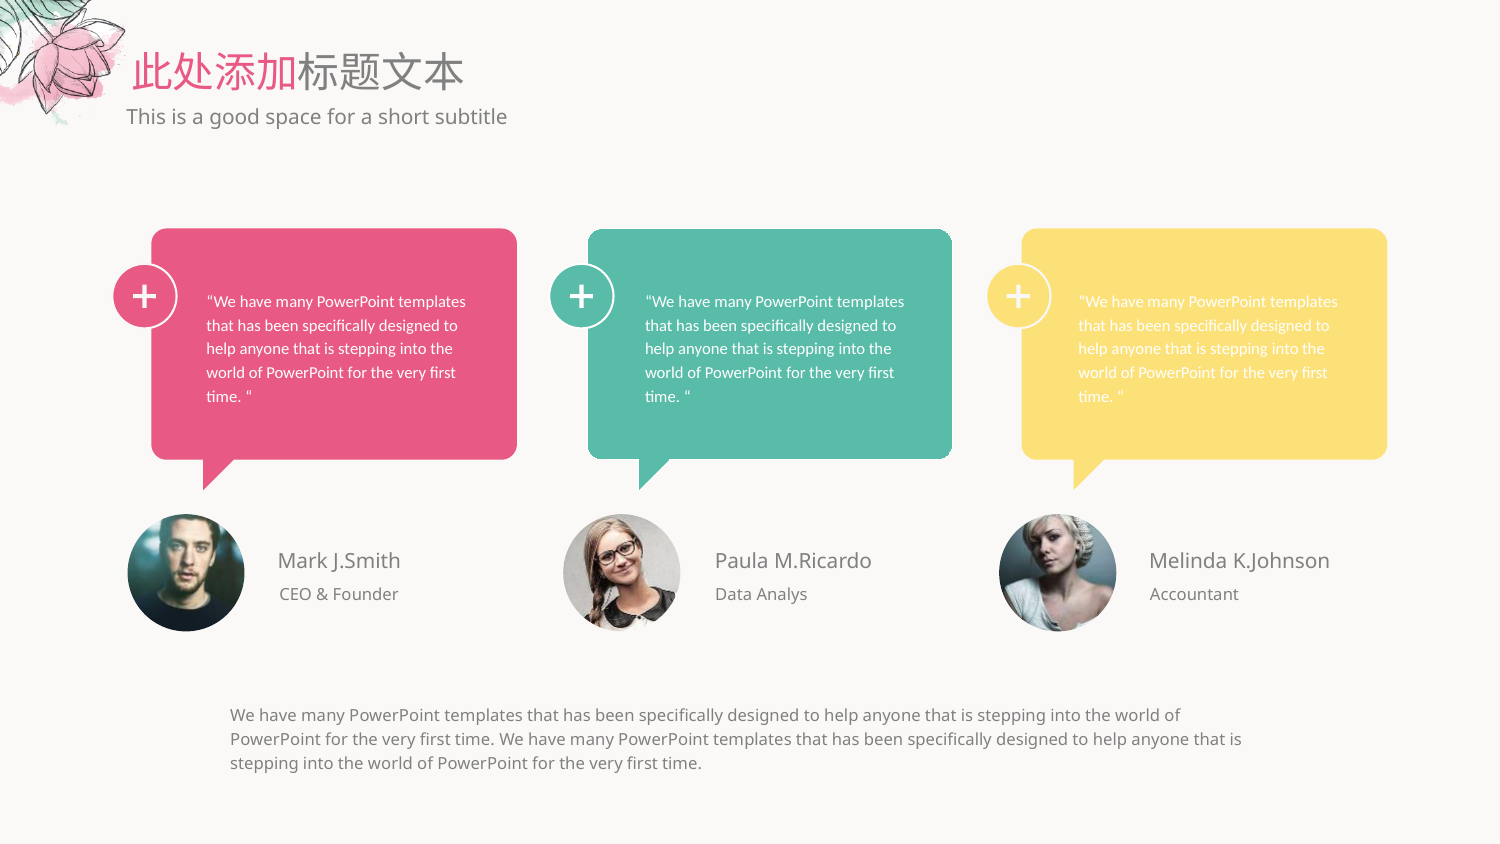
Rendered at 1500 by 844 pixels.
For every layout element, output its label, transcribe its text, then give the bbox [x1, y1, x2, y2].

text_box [111, 263, 177, 329]
picture [0, 0, 126, 127]
text_box [151, 228, 517, 491]
text_box Accountant [1149, 584, 1240, 605]
text_box Melinda K.Johnson [1149, 547, 1331, 573]
text_box Mark J.Smith [277, 547, 401, 573]
text_box Paula M.Ricardo [714, 547, 873, 573]
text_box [548, 263, 614, 329]
text_box This is a good space for a short subtitle [126, 95, 523, 136]
text_box Data Analys [715, 584, 808, 605]
text_box [999, 514, 1117, 632]
text_box “We have many PowerPoint templates that has been specifically designed to help anyone that is stepping into the world of PowerPoint for the very first time. “ [645, 286, 929, 407]
text_box [563, 514, 681, 632]
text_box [985, 263, 1051, 329]
text_box CEO & Founder [279, 584, 400, 605]
text_box [1021, 228, 1388, 491]
text_box “We have many PowerPoint templates that has been specifically designed to help anyone that is stepping into the world of PowerPoint for the very first time. “ [1078, 286, 1362, 407]
text_box [587, 228, 953, 491]
text_box We have many PowerPoint templates that has been specifically designed to help anyone that is stepping into the world of PowerPoint for the very first time. We have many PowerPoint templates that has been specifically designed to help anyone that is stepping into the world of PowerPoint for the very first time. [230, 701, 1270, 774]
text_box 此处添加标题文本 [130, 45, 587, 96]
text_box [127, 514, 245, 632]
text_box “We have many PowerPoint templates that has been specifically designed to help anyone that is stepping into the world of PowerPoint for the very first time. “ [206, 286, 490, 407]
